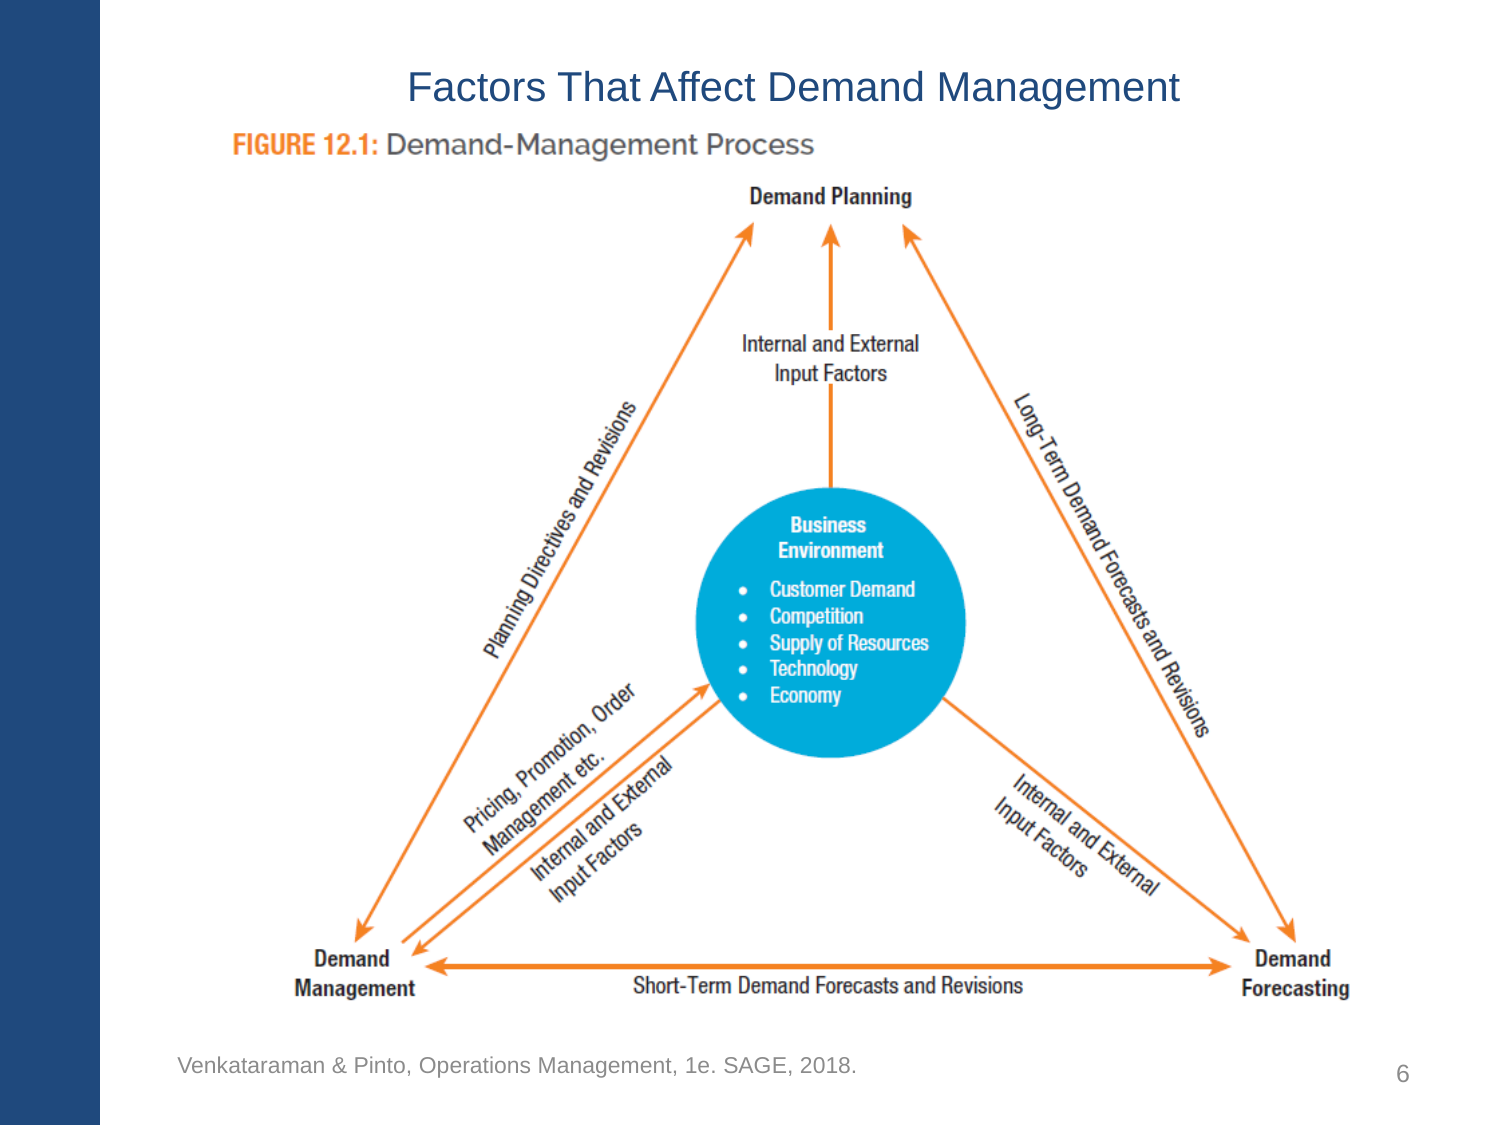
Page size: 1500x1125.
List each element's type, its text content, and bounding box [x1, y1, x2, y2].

slide_number 6 [1350, 1042, 1425, 1103]
title Factors That Affect Demand Management [162, 9, 1425, 160]
footer Venkataraman & Pinto, Operations Management, 1e. SAGE, 2018. [162, 1042, 1313, 1103]
picture [212, 124, 1376, 1019]
